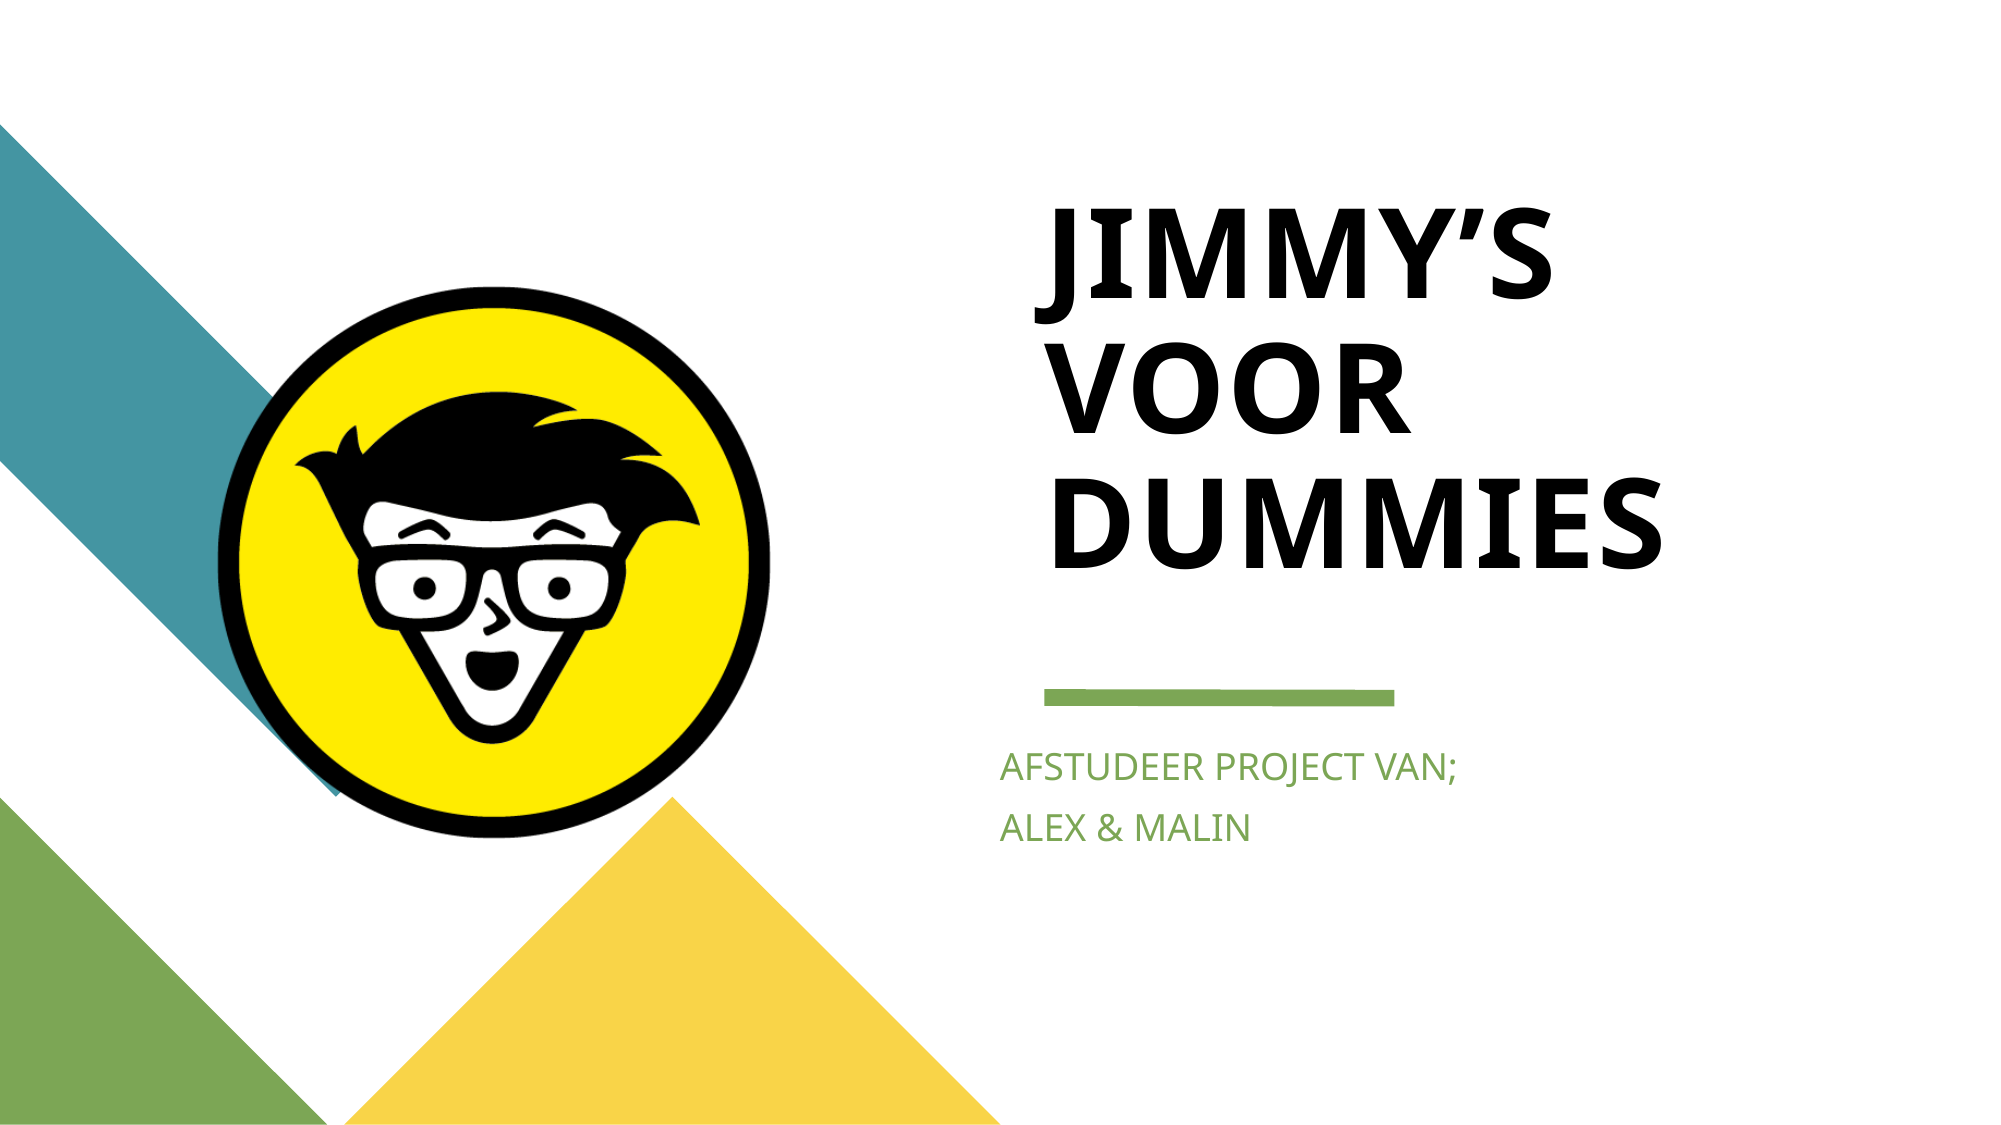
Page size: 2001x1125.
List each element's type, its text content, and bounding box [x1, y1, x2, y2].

title JIMMY’S VOOR DUMMIES [1044, 347, 1946, 596]
picture [215, 284, 773, 841]
list AFSTUDEER PROJECT VAN; ALEX & MALIN [999, 747, 1901, 905]
